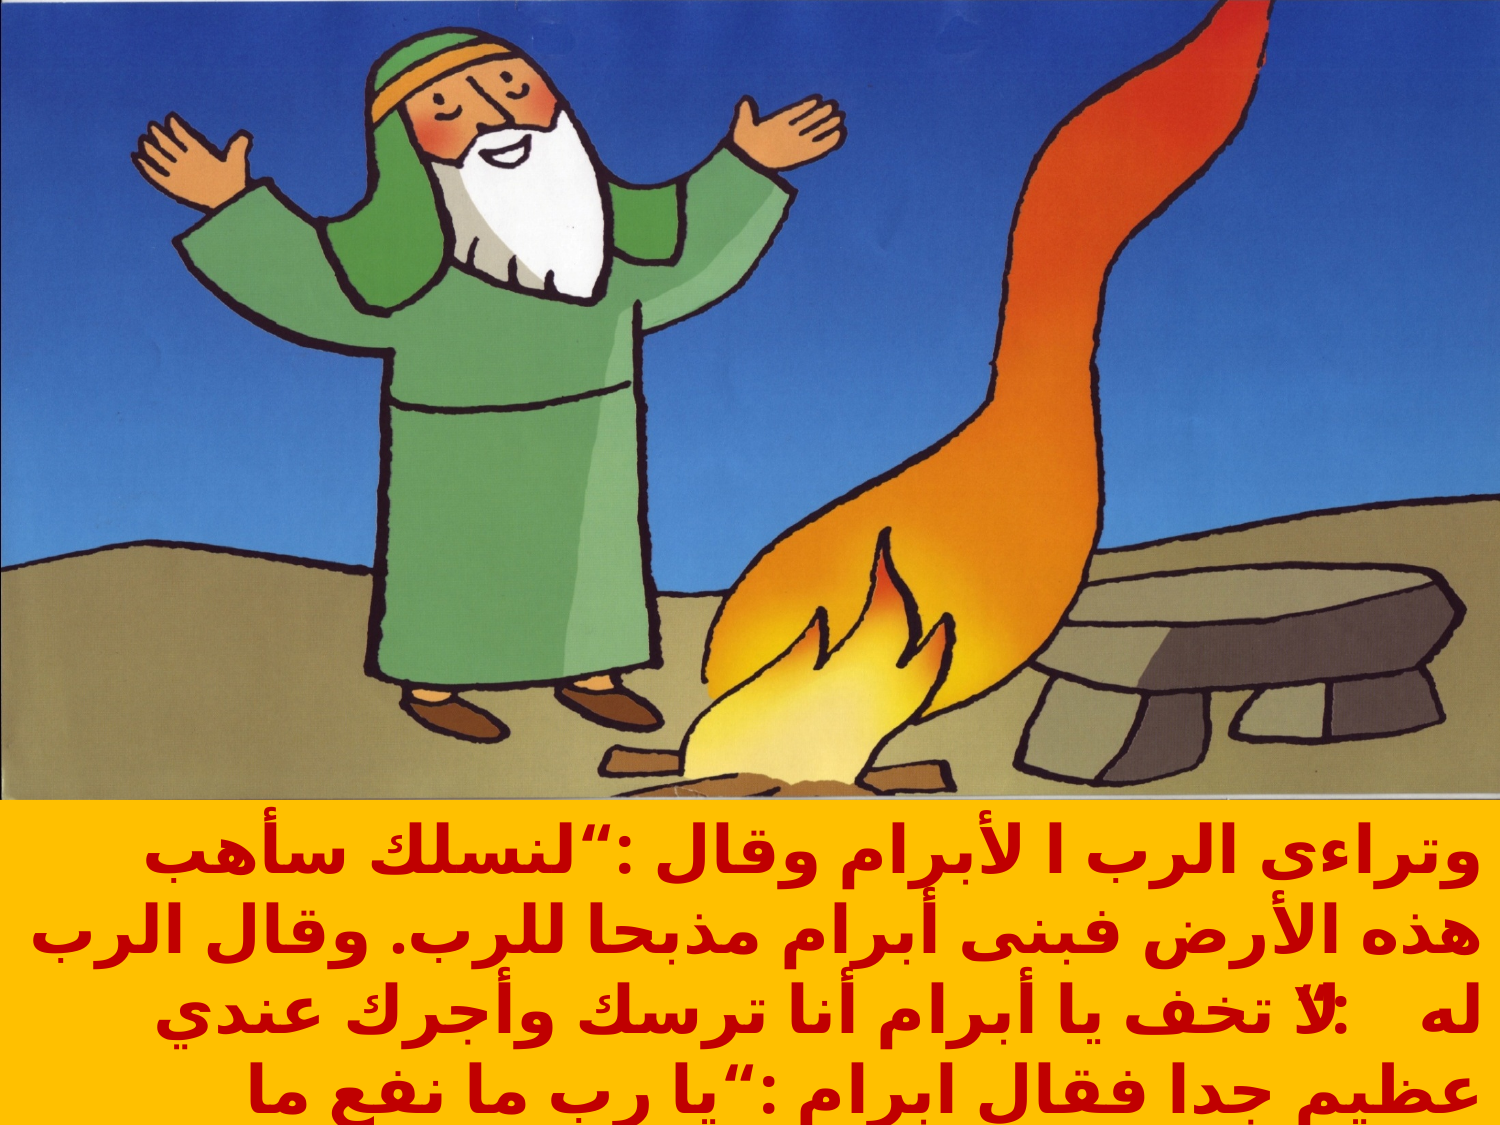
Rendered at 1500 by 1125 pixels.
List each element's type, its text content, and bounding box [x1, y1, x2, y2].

picture [0, 0, 1500, 801]
text_box وتراءى الرب ا لأبرام وقال :“لنسلك سأهب هذه الأرض فبنى أبرام مذبحا للرب. وقال الرب له :“لا تخف يا أبرام أنا ترسك وأجرك عندي عظيم جدا فقال ابرام :“يا رب ما نفع ما تعطيني وأنا سأموت عقيما...“ [0, 809, 1500, 1125]
